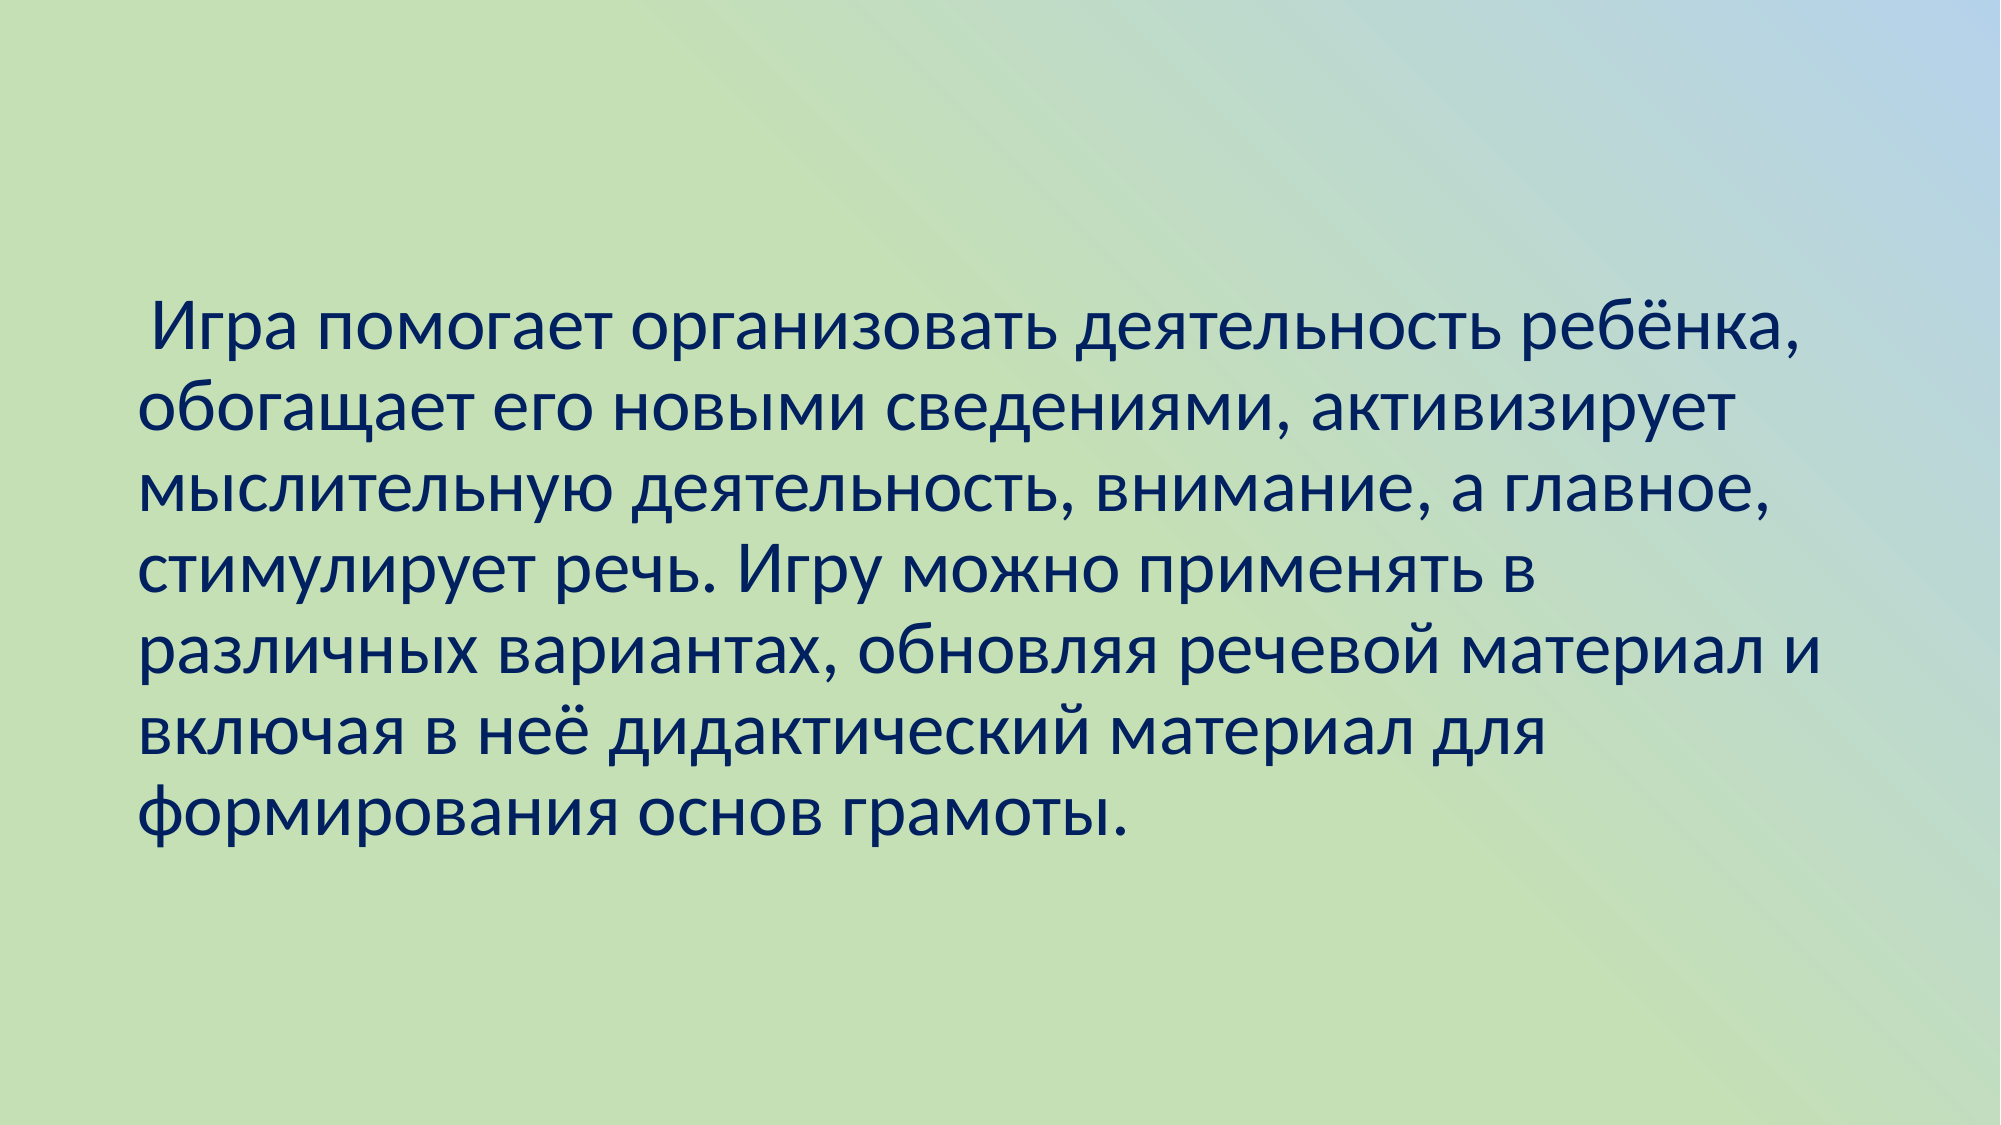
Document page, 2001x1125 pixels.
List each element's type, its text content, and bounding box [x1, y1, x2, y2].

list Игра помогает организовать деятельность ребёнка, обогащает его новыми сведениями, активизирует мыслительную деятельность, внимание, а главное, стимулирует речь. Игру можно применять в различных вариантах, обновляя речевой материал и включая в неё дидактический материал для формирования основ грамоты. [122, 277, 1863, 1014]
